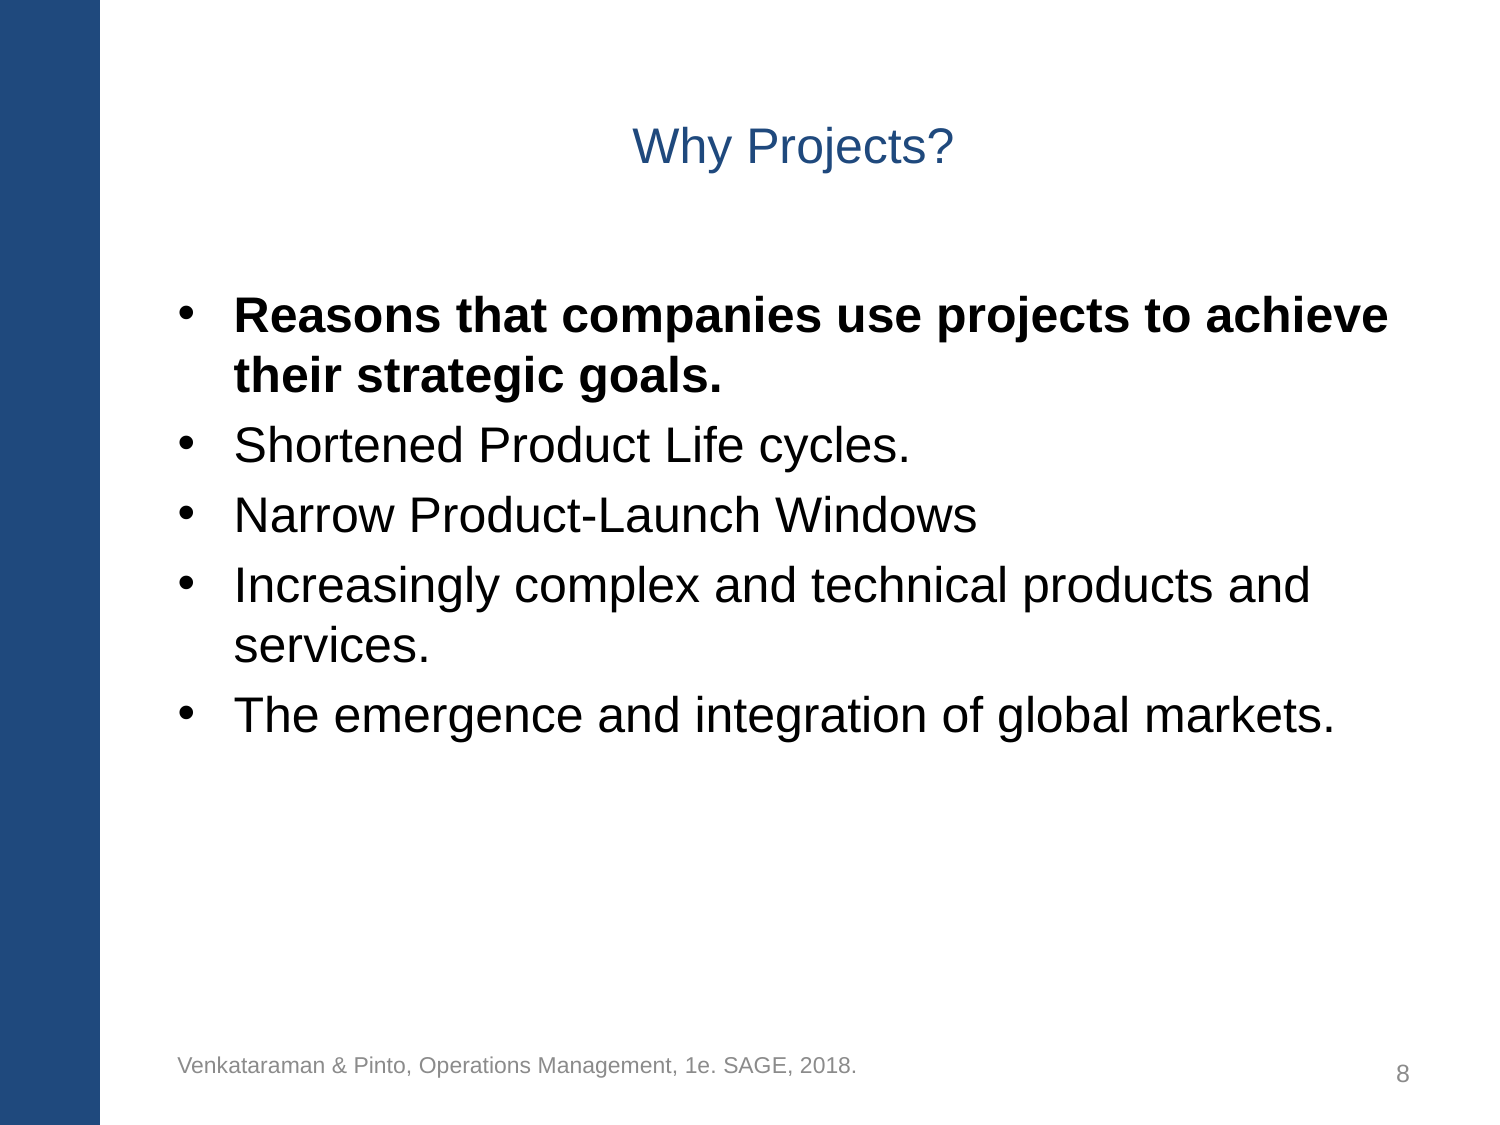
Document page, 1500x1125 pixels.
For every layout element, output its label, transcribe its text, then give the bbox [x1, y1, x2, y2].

list Reasons that companies use projects to achieve their strategic goals. Shortened Product Life cycles. Narrow Product-Launch Windows Increasingly complex and technical products and services. The emergence and integration of global markets. [162, 275, 1425, 1005]
slide_number 8 [1350, 1042, 1425, 1103]
title Why Projects? [162, 50, 1425, 238]
footer Venkataraman & Pinto, Operations Management, 1e. SAGE, 2018. [162, 1042, 1313, 1103]
